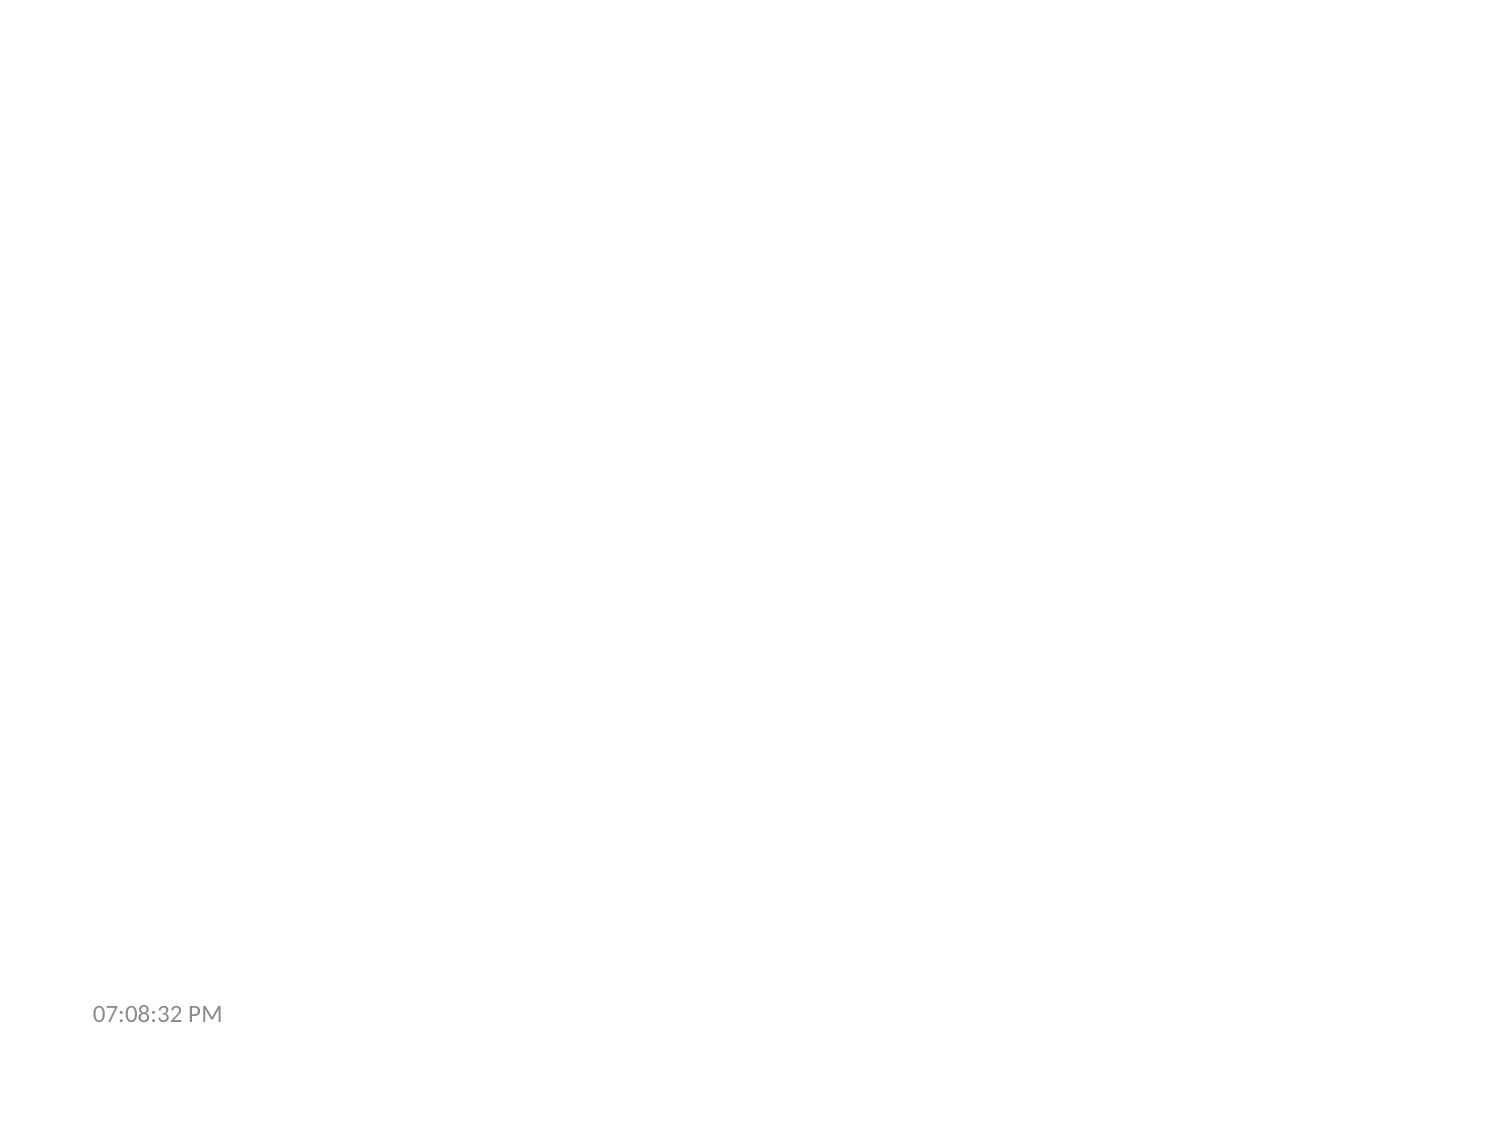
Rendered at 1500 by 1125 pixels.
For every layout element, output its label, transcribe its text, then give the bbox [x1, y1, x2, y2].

text_box 3:35:09 PM [77, 982, 428, 1043]
